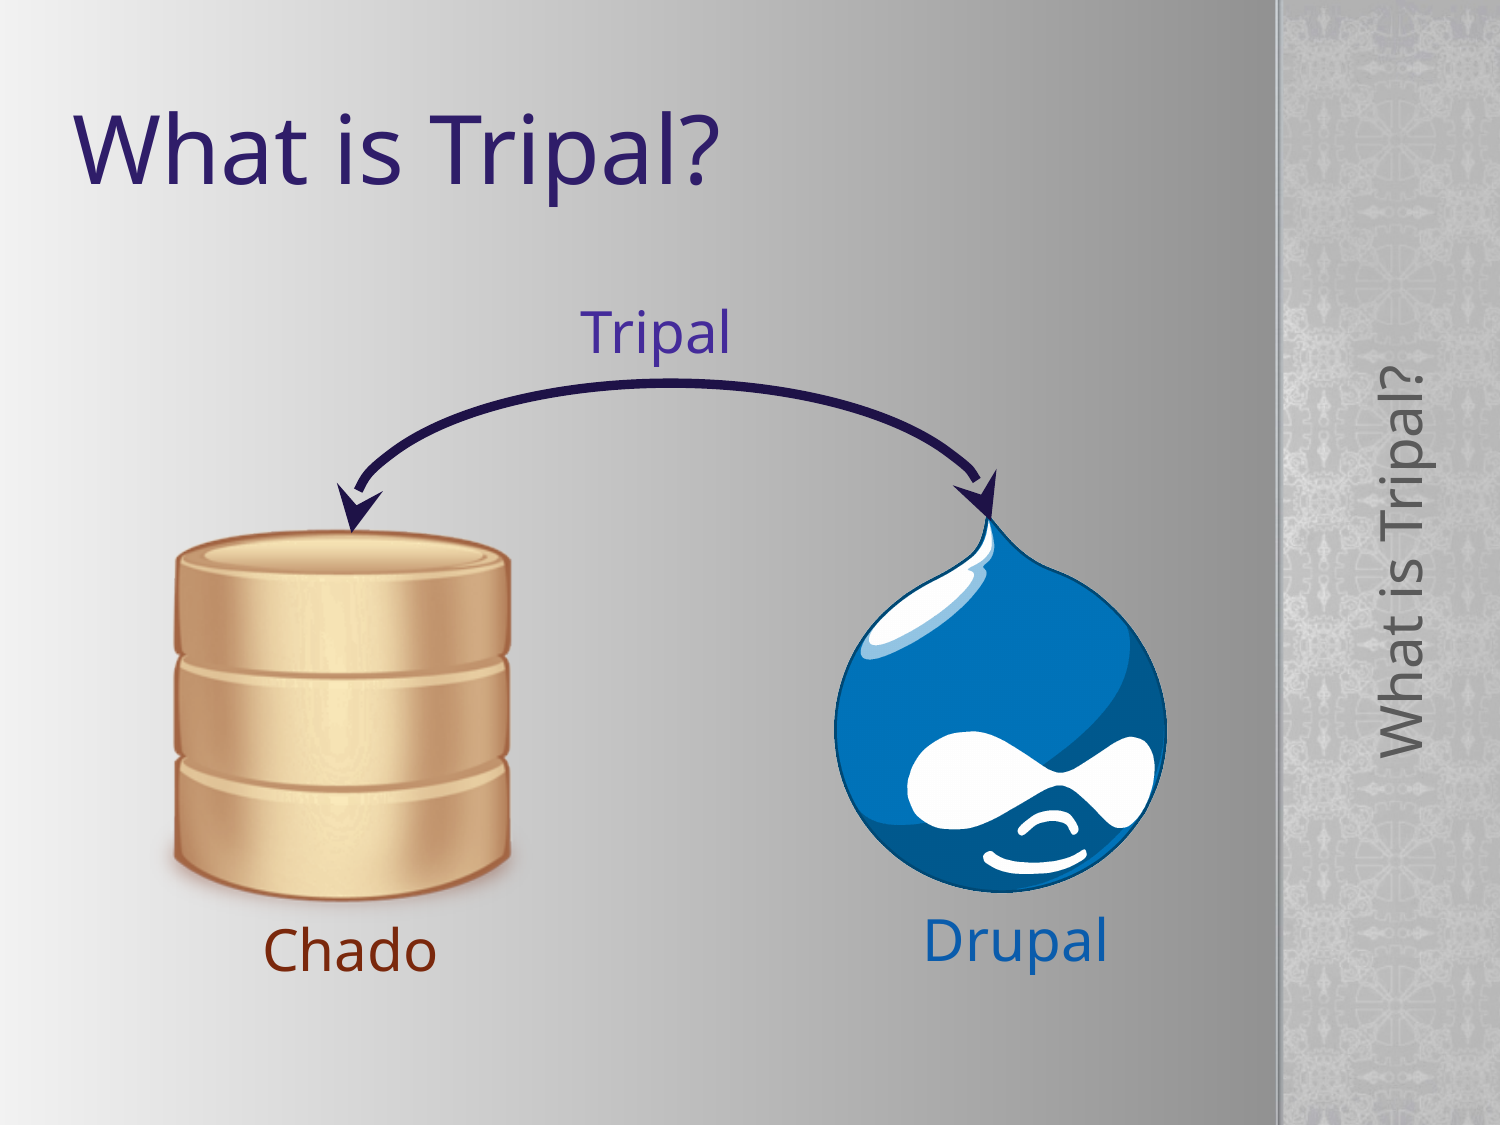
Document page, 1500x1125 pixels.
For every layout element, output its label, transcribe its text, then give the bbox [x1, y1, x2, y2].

title What is Tripal? [57, 86, 1220, 207]
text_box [116, 490, 575, 992]
picture [1275, 0, 1500, 1125]
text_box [830, 508, 1170, 983]
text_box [349, 287, 992, 660]
